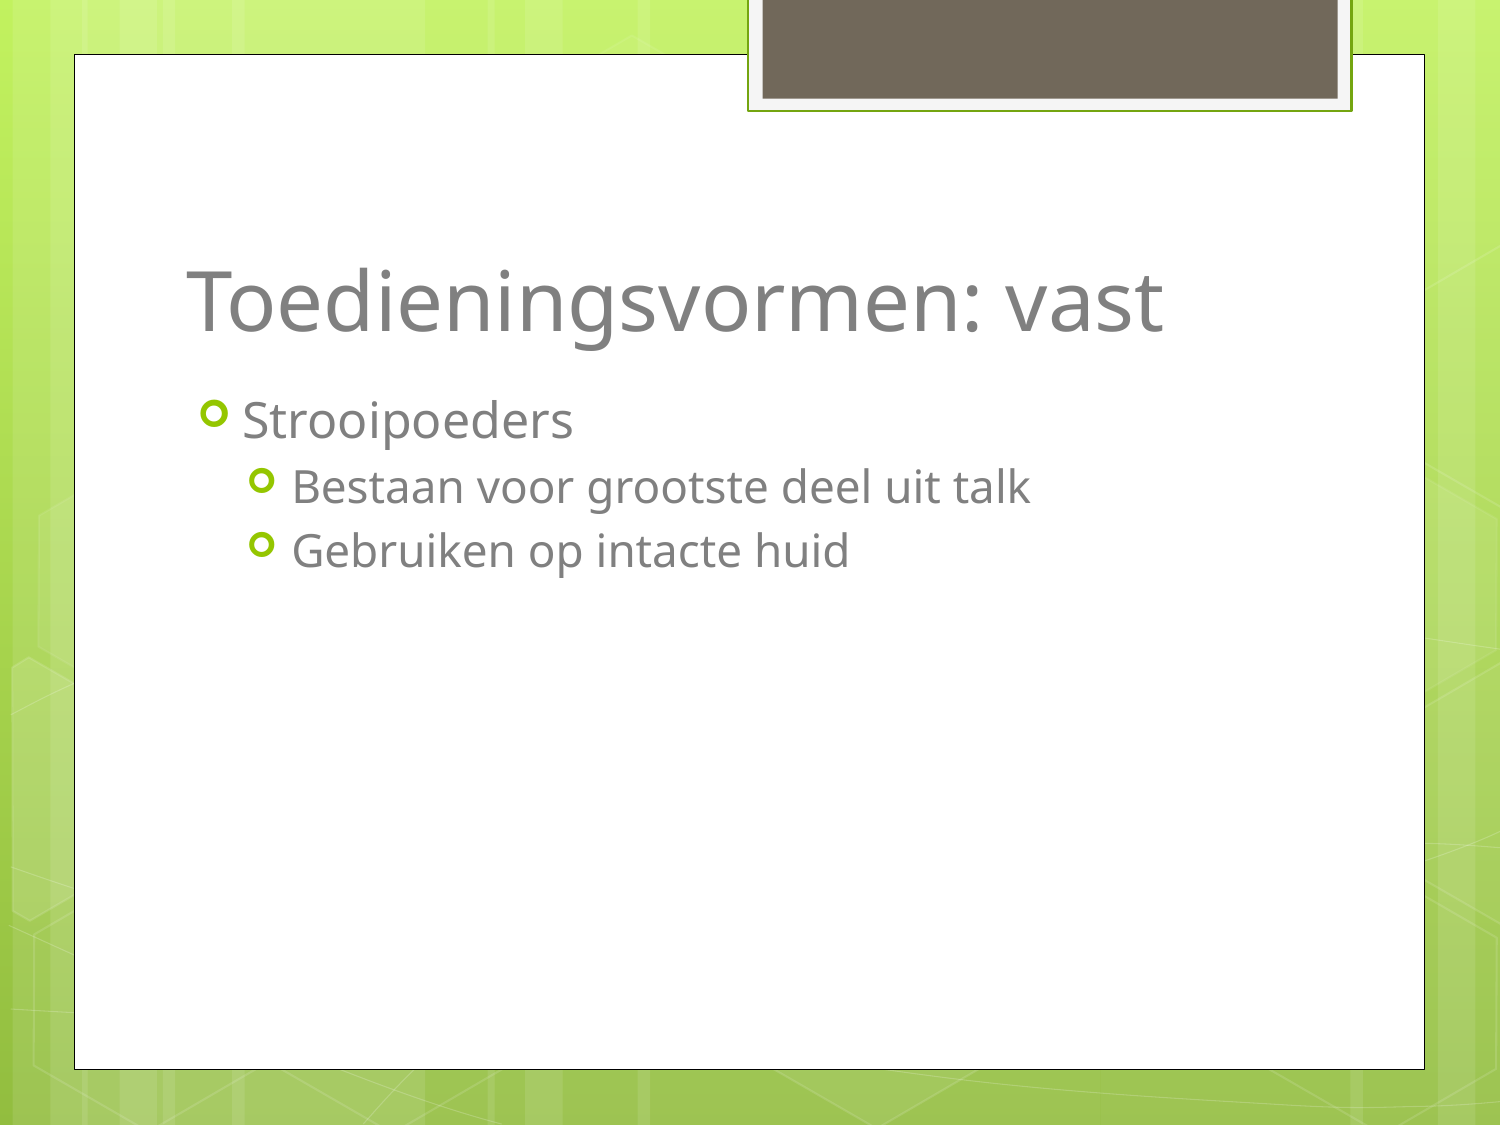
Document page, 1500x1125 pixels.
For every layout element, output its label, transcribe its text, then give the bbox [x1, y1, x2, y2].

title Toedieningsvormen: vast [171, 168, 1324, 357]
list Strooipoeders Bestaan voor grootste deel uit talk Gebruiken op intacte huid [171, 381, 1283, 957]
